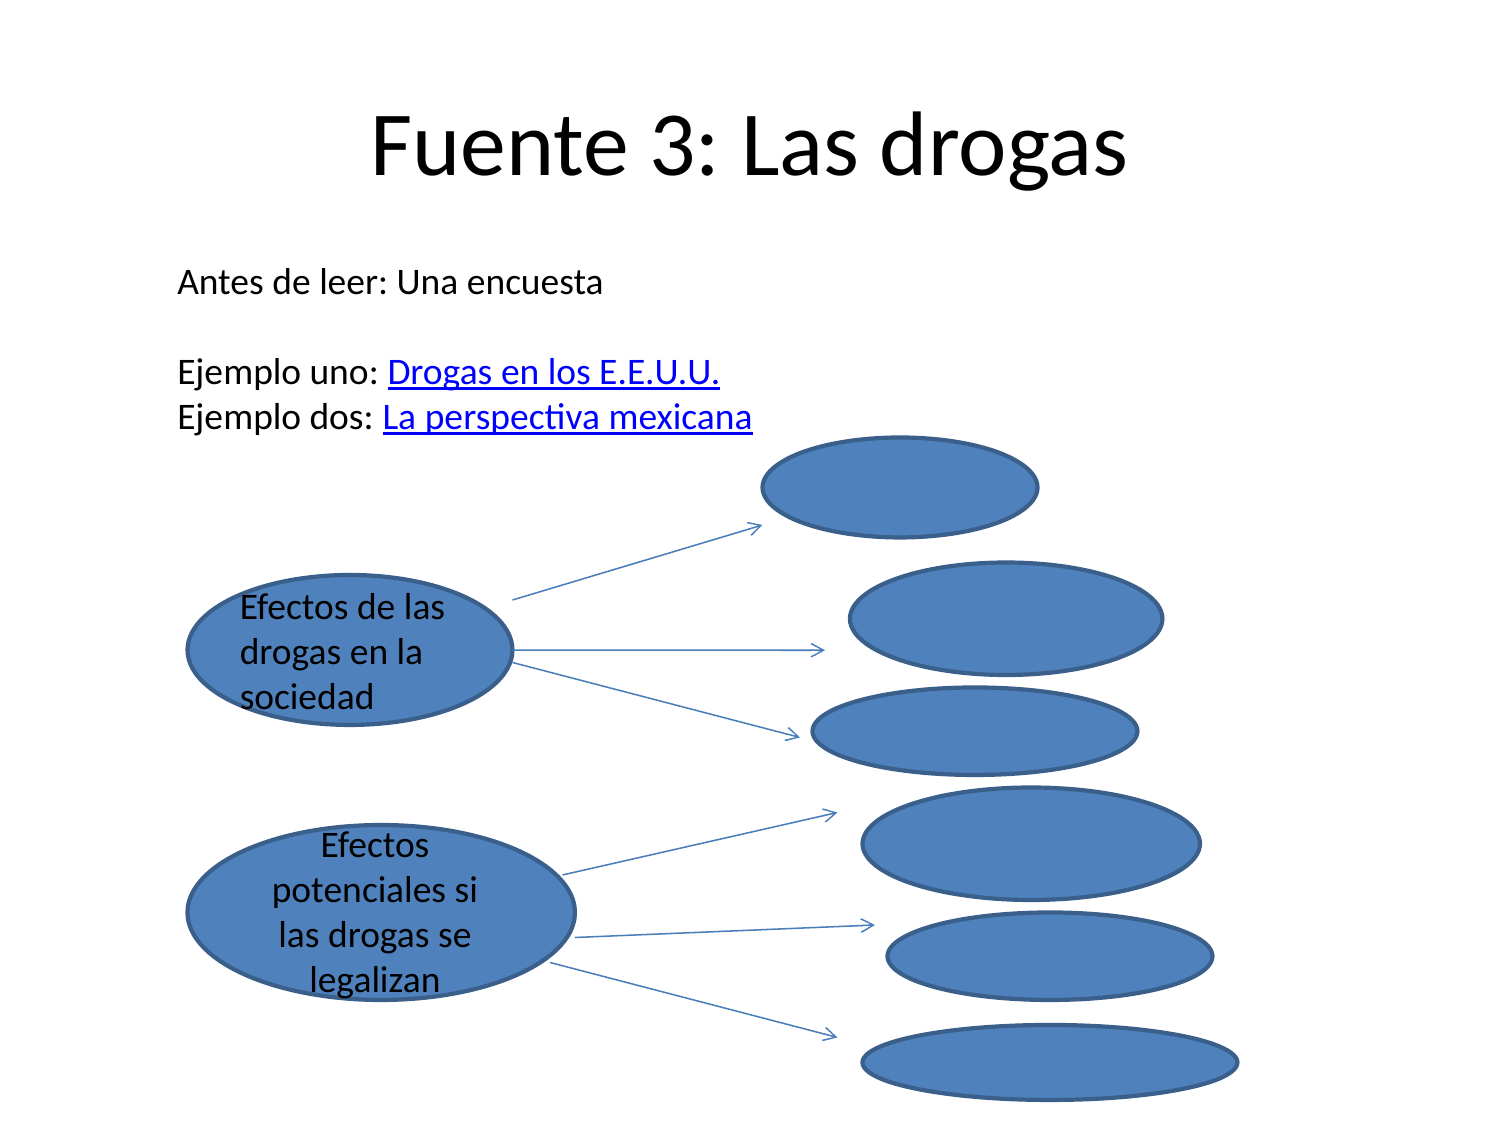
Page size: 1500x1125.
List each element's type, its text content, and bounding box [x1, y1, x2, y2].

text_box [185, 599, 225, 701]
title Fuente 3: Las drogas [75, 45, 1425, 233]
text_box [860, 785, 1203, 903]
text_box [847, 560, 1165, 678]
text_box [488, 607, 515, 693]
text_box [512, 662, 801, 738]
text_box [549, 962, 838, 1038]
text_box [810, 685, 1140, 778]
text_box Efectos de las drogas en la sociedad [225, 574, 488, 725]
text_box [512, 524, 763, 601]
text_box Antes de leer: Una encuesta Ejemplo uno: Drogas en los E.E.U.U. Ejemplo dos: La perspectiva mexicana [162, 249, 1325, 670]
text_box [860, 1022, 1240, 1103]
text_box [185, 851, 237, 974]
text_box Efectos potenciales si las drogas se legalizan [237, 812, 513, 1008]
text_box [574, 924, 876, 938]
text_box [562, 812, 838, 876]
text_box [513, 846, 578, 979]
text_box [885, 910, 1215, 1003]
text_box [760, 435, 1040, 540]
